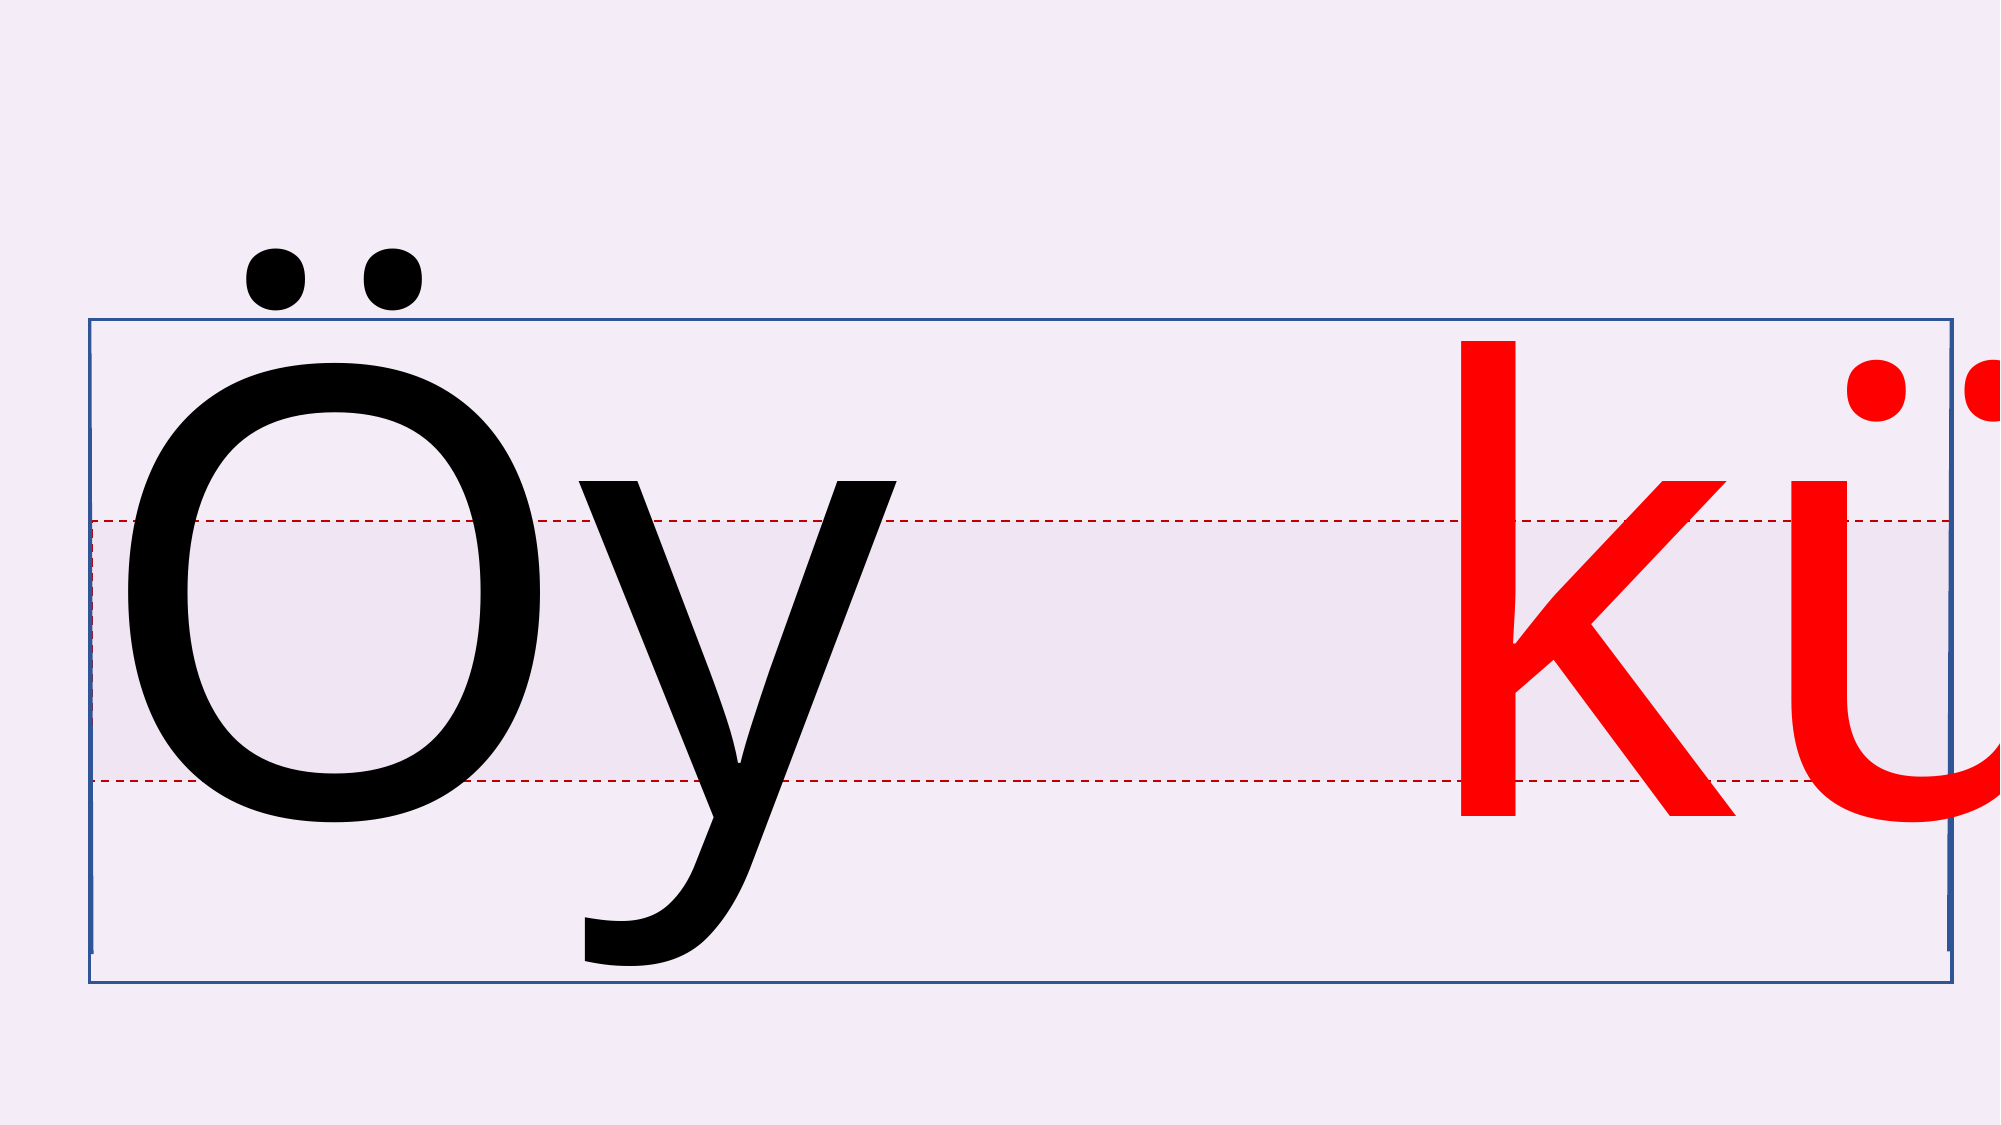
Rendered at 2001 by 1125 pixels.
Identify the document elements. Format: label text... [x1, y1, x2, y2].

text_box kü [1393, 269, 2000, 1093]
subtitle Öy [75, 269, 1393, 1048]
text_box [89, 319, 1953, 983]
